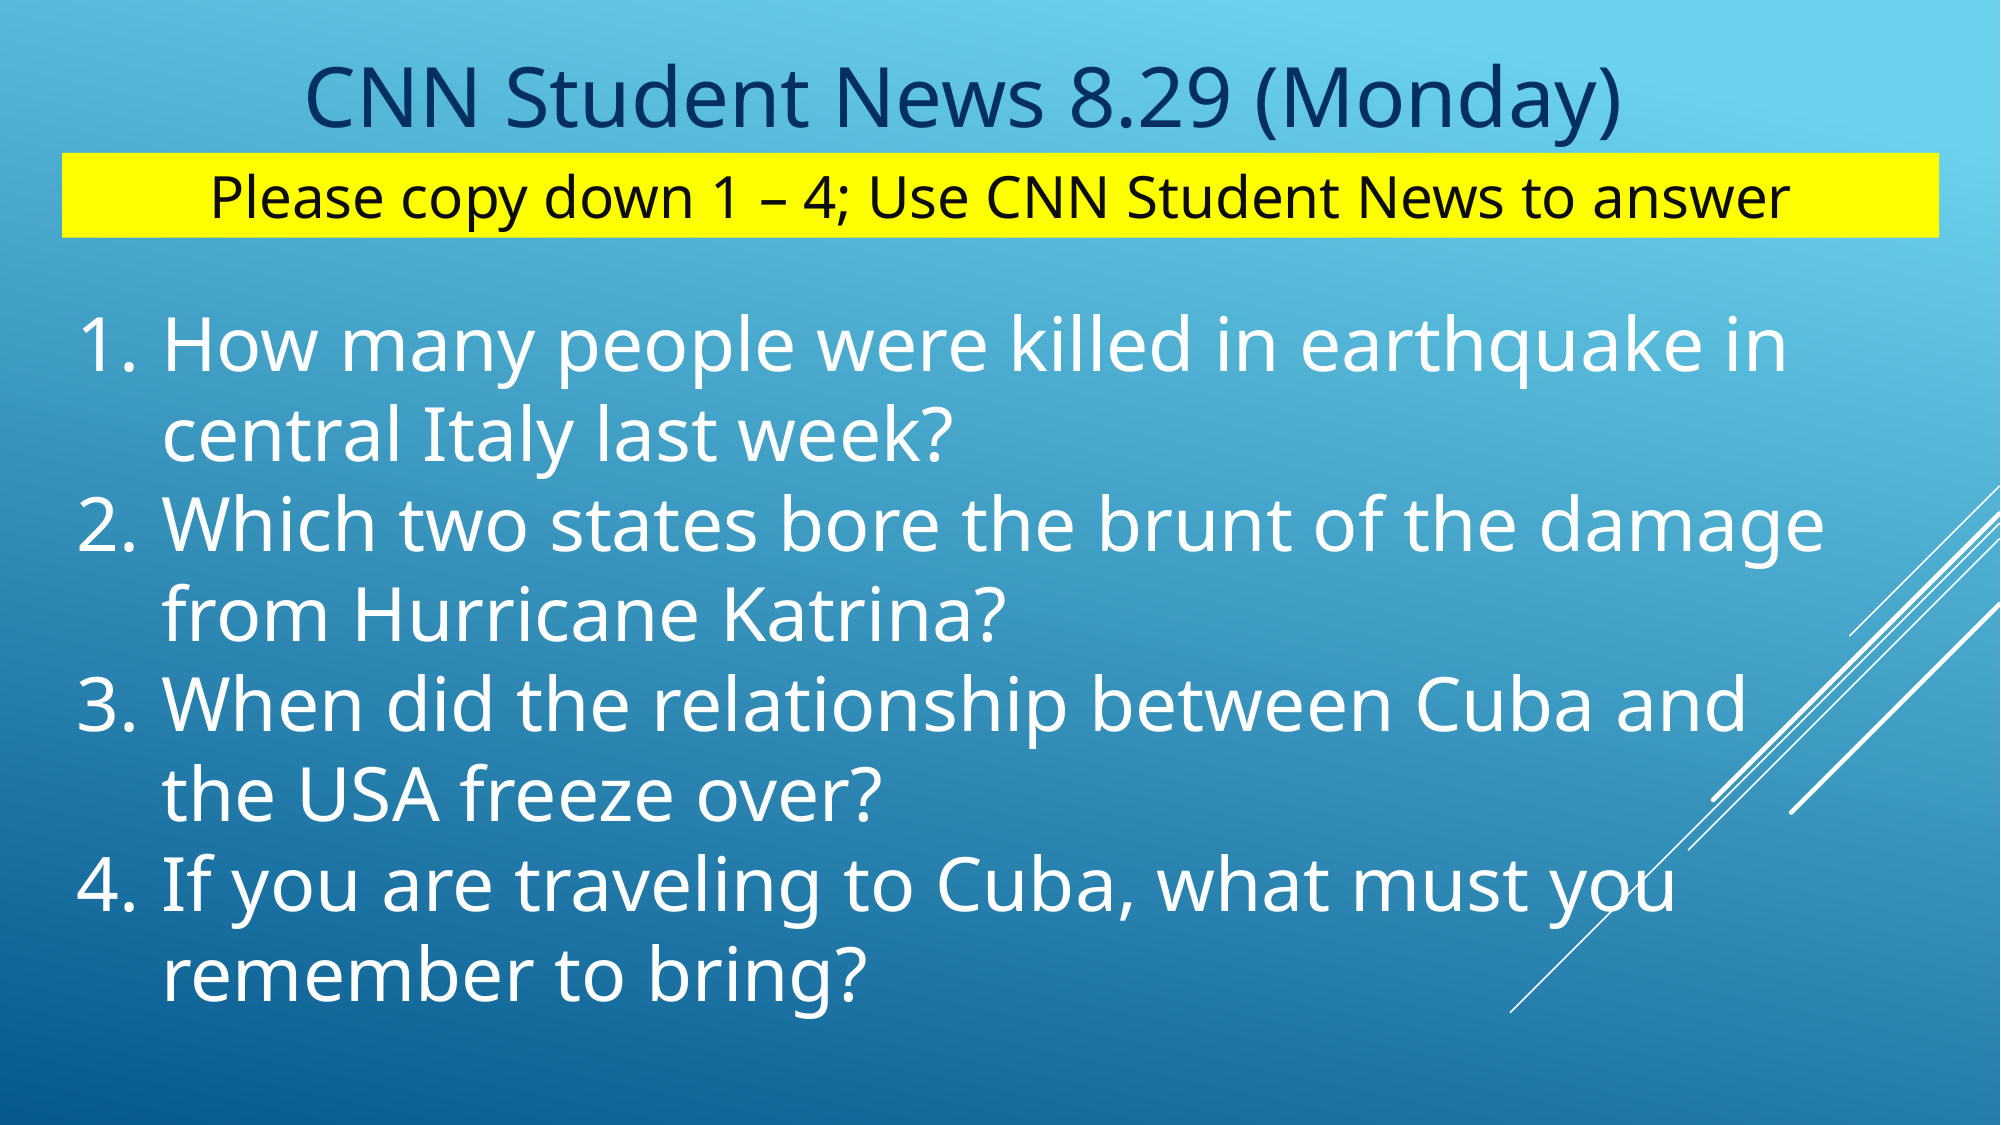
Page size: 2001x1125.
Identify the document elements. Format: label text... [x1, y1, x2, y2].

text_box Please copy down 1 – 4; Use CNN Student News to answer [62, 152, 1940, 238]
text_box How many people were killed in earthquake in central Italy last week? Which two states bore the brunt of the damage from Hurricane Katrina? When did the relationship between Cuba and the USA freeze over? If you are traveling to Cuba, what must you remember to bring? [62, 288, 1896, 1099]
text_box CNN Student News 8.29 (Monday) [288, 36, 1639, 152]
